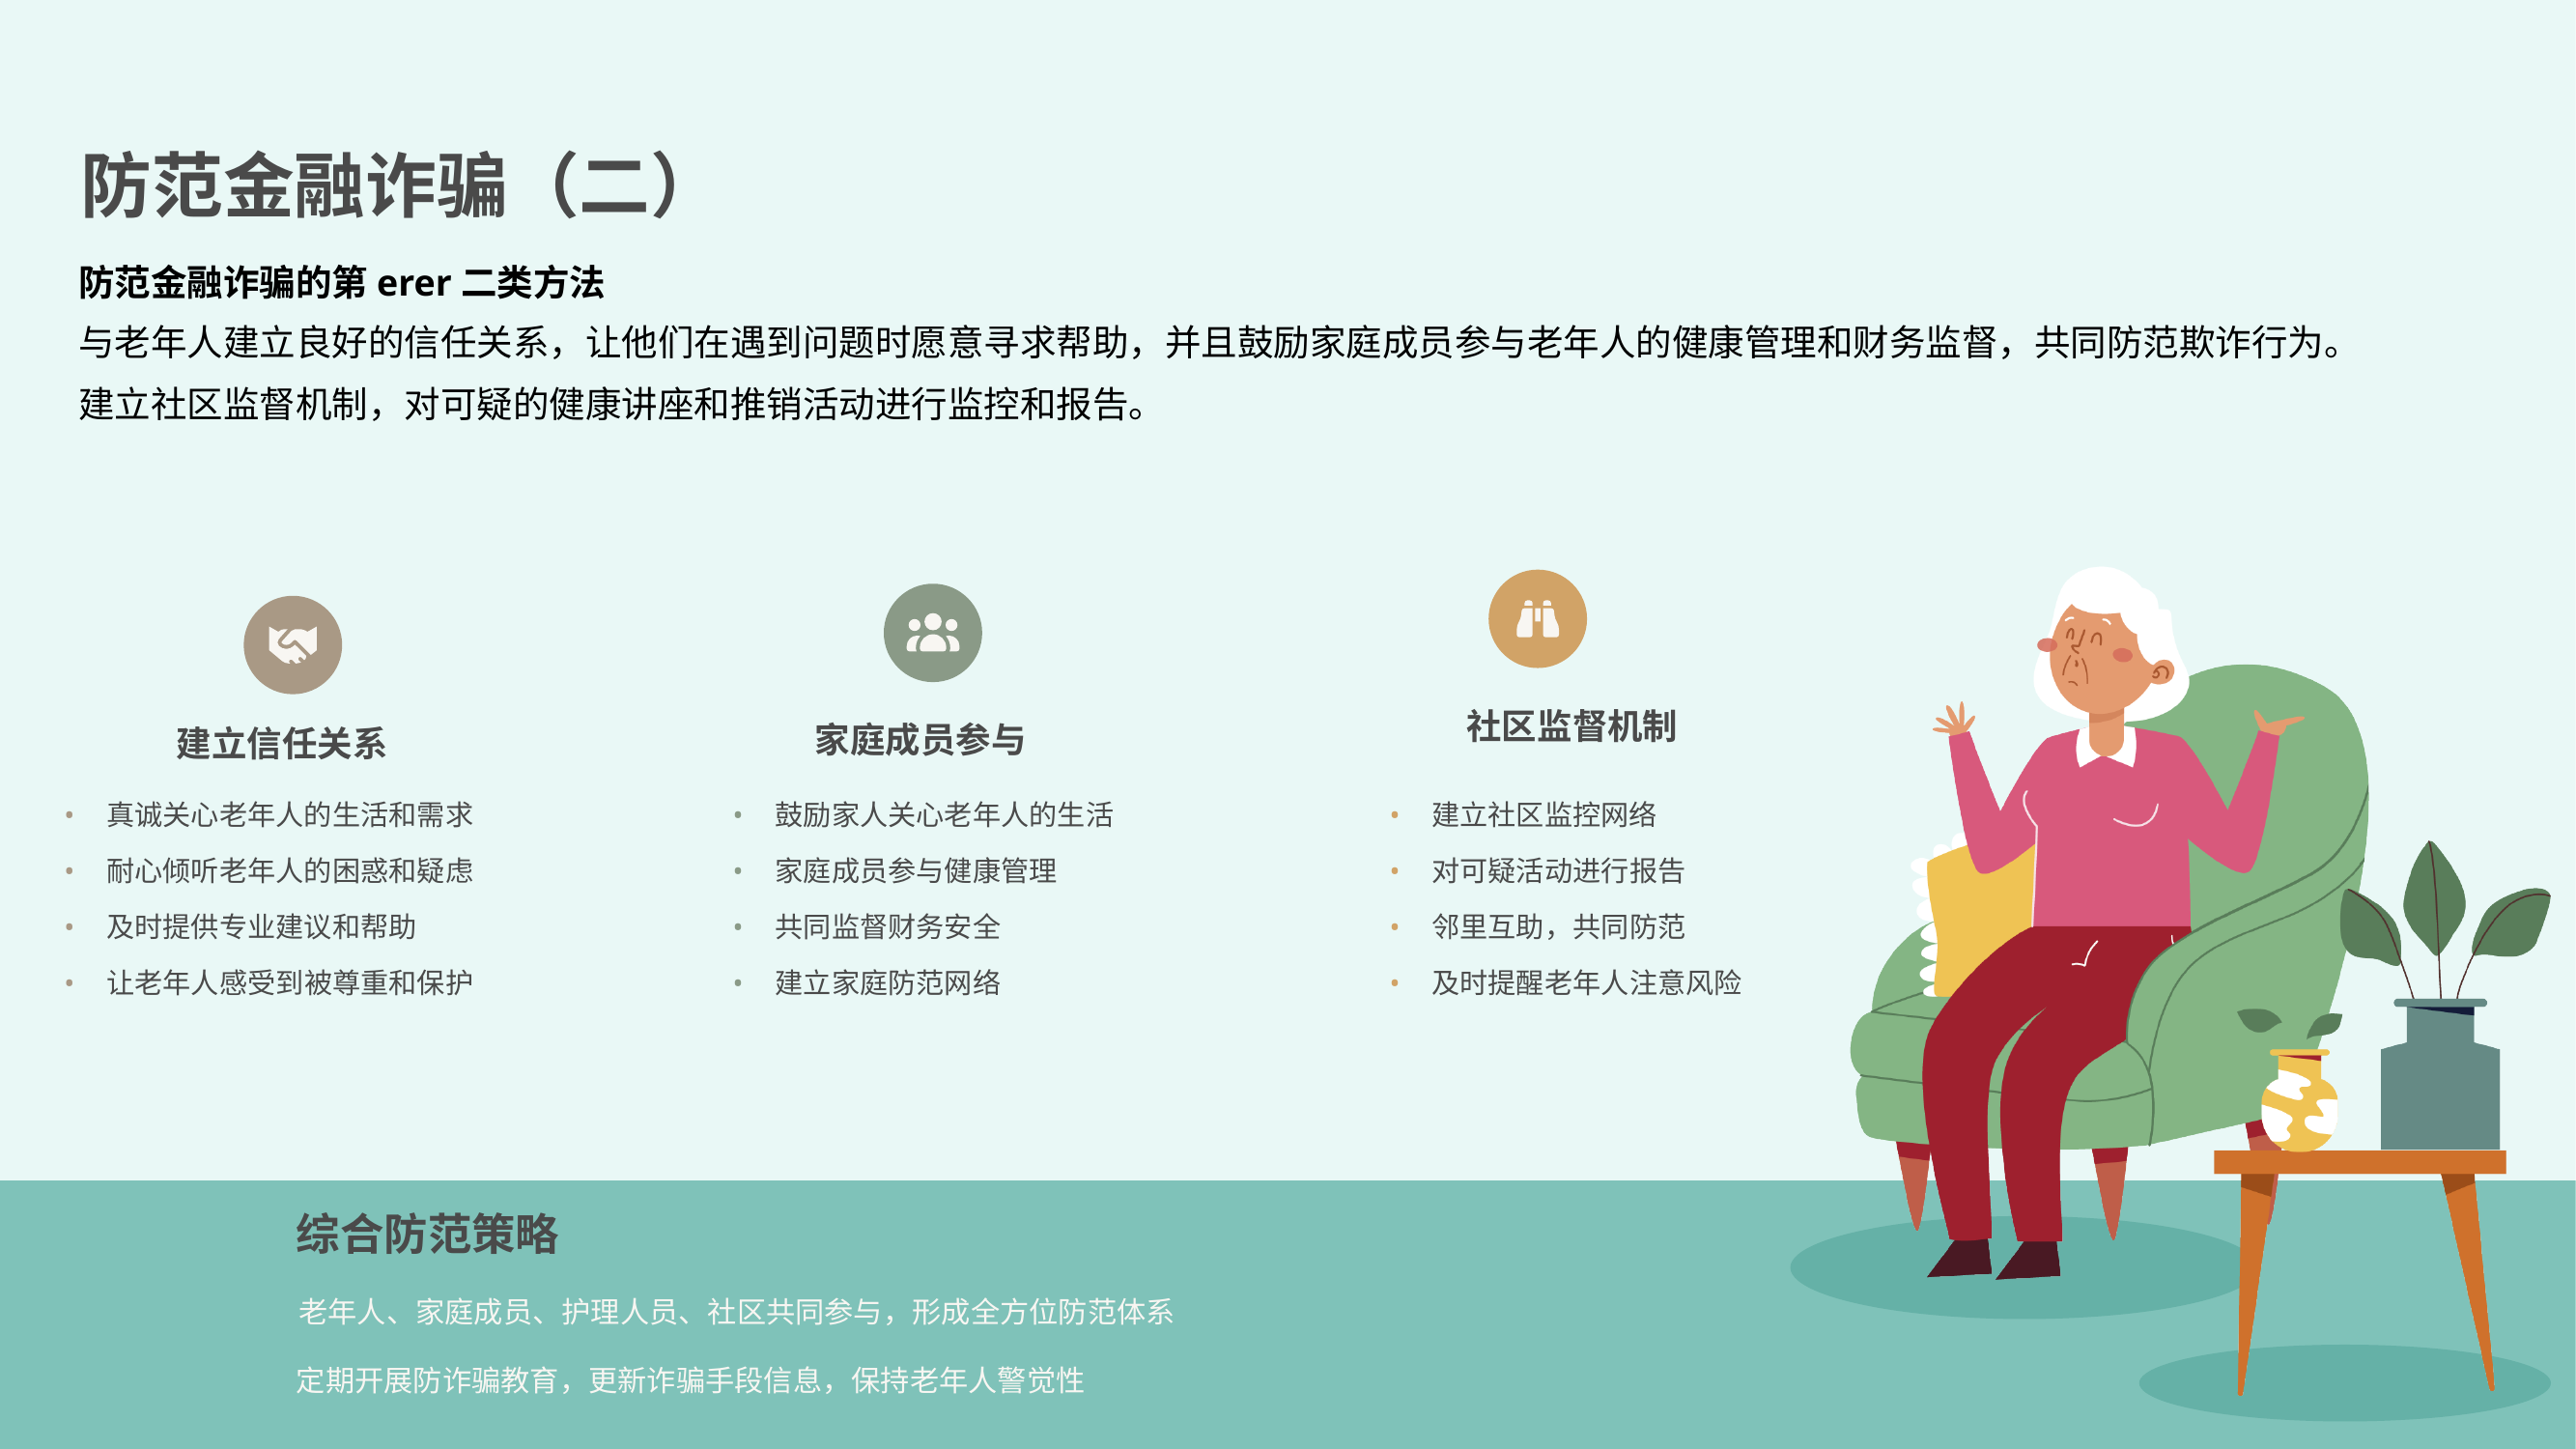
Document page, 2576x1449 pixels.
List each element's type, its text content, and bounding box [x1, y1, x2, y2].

text_box 鼓励家人关心老年人的生活 [775, 787, 1127, 831]
text_box 定期开展防诈骗教育，更新诈骗手段信息，保持老年人警觉性 [296, 1352, 1401, 1397]
text_box [1543, 600, 1551, 606]
text_box 建立家庭防范网络 [775, 956, 1014, 999]
text_box • [64, 843, 106, 887]
text_box [281, 626, 317, 655]
text_box 老年人、家庭成员、护理人员、社区共同参与，形成全方位防范体系 [298, 1284, 1404, 1328]
text_box • [732, 843, 775, 887]
text_box • [732, 787, 775, 831]
text_box • [64, 956, 106, 999]
text_box [884, 583, 982, 683]
text_box [946, 618, 958, 632]
text_box 真诚关心老年人的生活和需求 [106, 787, 487, 831]
text_box [924, 612, 942, 631]
text_box 建立社区监控网络 [1431, 787, 1671, 831]
text_box 综合防范策略 [296, 1201, 589, 1260]
text_box [946, 635, 960, 652]
text_box [1543, 608, 1560, 638]
text_box 防范金融诈骗（二） [66, 143, 1355, 236]
text_box 及时提供专业建议和帮助 [106, 899, 431, 943]
text_box [269, 626, 307, 664]
text_box [906, 635, 920, 652]
text_box • [1389, 787, 1431, 831]
text_box [920, 634, 947, 652]
text_box [1535, 608, 1541, 622]
text_box [1516, 608, 1533, 638]
text_box • [732, 899, 775, 943]
text_box • [1389, 956, 1431, 999]
text_box 对可疑活动进行报告 [1431, 843, 1699, 887]
text_box • [1389, 843, 1431, 887]
text_box 邻里互助，共同防范 [1431, 899, 1699, 943]
text_box [1524, 600, 1533, 606]
text_box 防范金融诈骗的第erer二类方法 与老年人建立良好的信任关系，让他们在遇到问题时愿意寻求帮助，并且鼓励家庭成员参与老年人的健康管理和财务监督，共同防范欺诈行为。建立社区监督机制，对可疑的健康讲座和推销活动进行监控和报告。 [78, 234, 2333, 433]
text_box 家庭成员参与 [732, 710, 1109, 760]
text_box 耐心倾听老年人的困惑和疑虑 [106, 843, 487, 887]
text_box • [64, 787, 106, 831]
text_box 家庭成员参与健康管理 [775, 843, 1071, 887]
picture [1850, 566, 2551, 1396]
text_box • [732, 956, 775, 999]
text_box 共同监督财务安全 [775, 899, 1014, 943]
text_box 社区监督机制 [1389, 696, 1756, 746]
text_box 建立信任关系 [78, 710, 487, 767]
text_box 让老年人感受到被尊重和保护 [106, 956, 487, 999]
text_box 及时提醒老年人注意风险 [1431, 956, 1756, 999]
text_box [1488, 569, 1588, 668]
text_box [908, 618, 921, 632]
text_box [243, 595, 343, 695]
text_box • [1389, 899, 1431, 943]
text_box • [64, 899, 106, 943]
